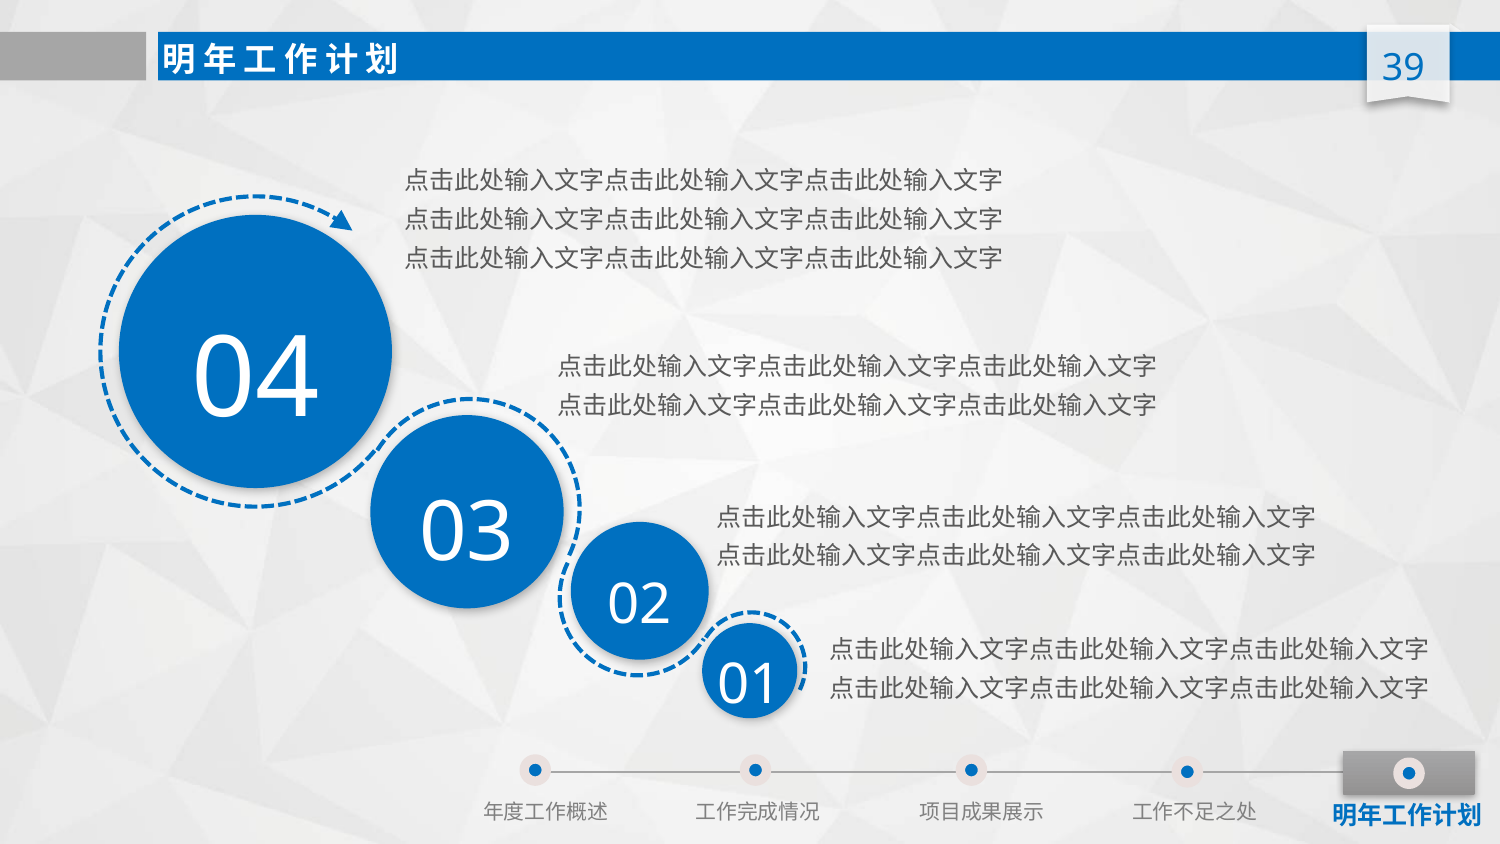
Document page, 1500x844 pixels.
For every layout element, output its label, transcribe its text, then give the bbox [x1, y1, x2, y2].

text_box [100, 195, 820, 671]
text_box 明 年 工 作 计 划 [147, 31, 491, 86]
text_box 点击此处输入文字点击此处输入文字点击此处输入文字 点击此处输入文字点击此处输入文字点击此处输入文字 [824, 335, 1192, 425]
picture [0, 81, 1500, 844]
text_box 01 [702, 679, 797, 719]
text_box 点击此处输入文字点击此处输入文字点击此处输入文字 点击此处输入文字点击此处输入文字点击此处输入文字 [824, 486, 1332, 576]
picture [0, 0, 1500, 31]
text_box 点击此处输入文字点击此处输入文字点击此处输入文字 点击此处输入文字点击此处输入文字点击此处输入文字 点击此处输入文字点击此处输入文字点击此处输入文字 [393, 150, 1083, 279]
text_box 点击此处输入文字点击此处输入文字点击此处输入文字 点击此处输入文字点击此处输入文字点击此处输入文字 [818, 619, 1450, 709]
